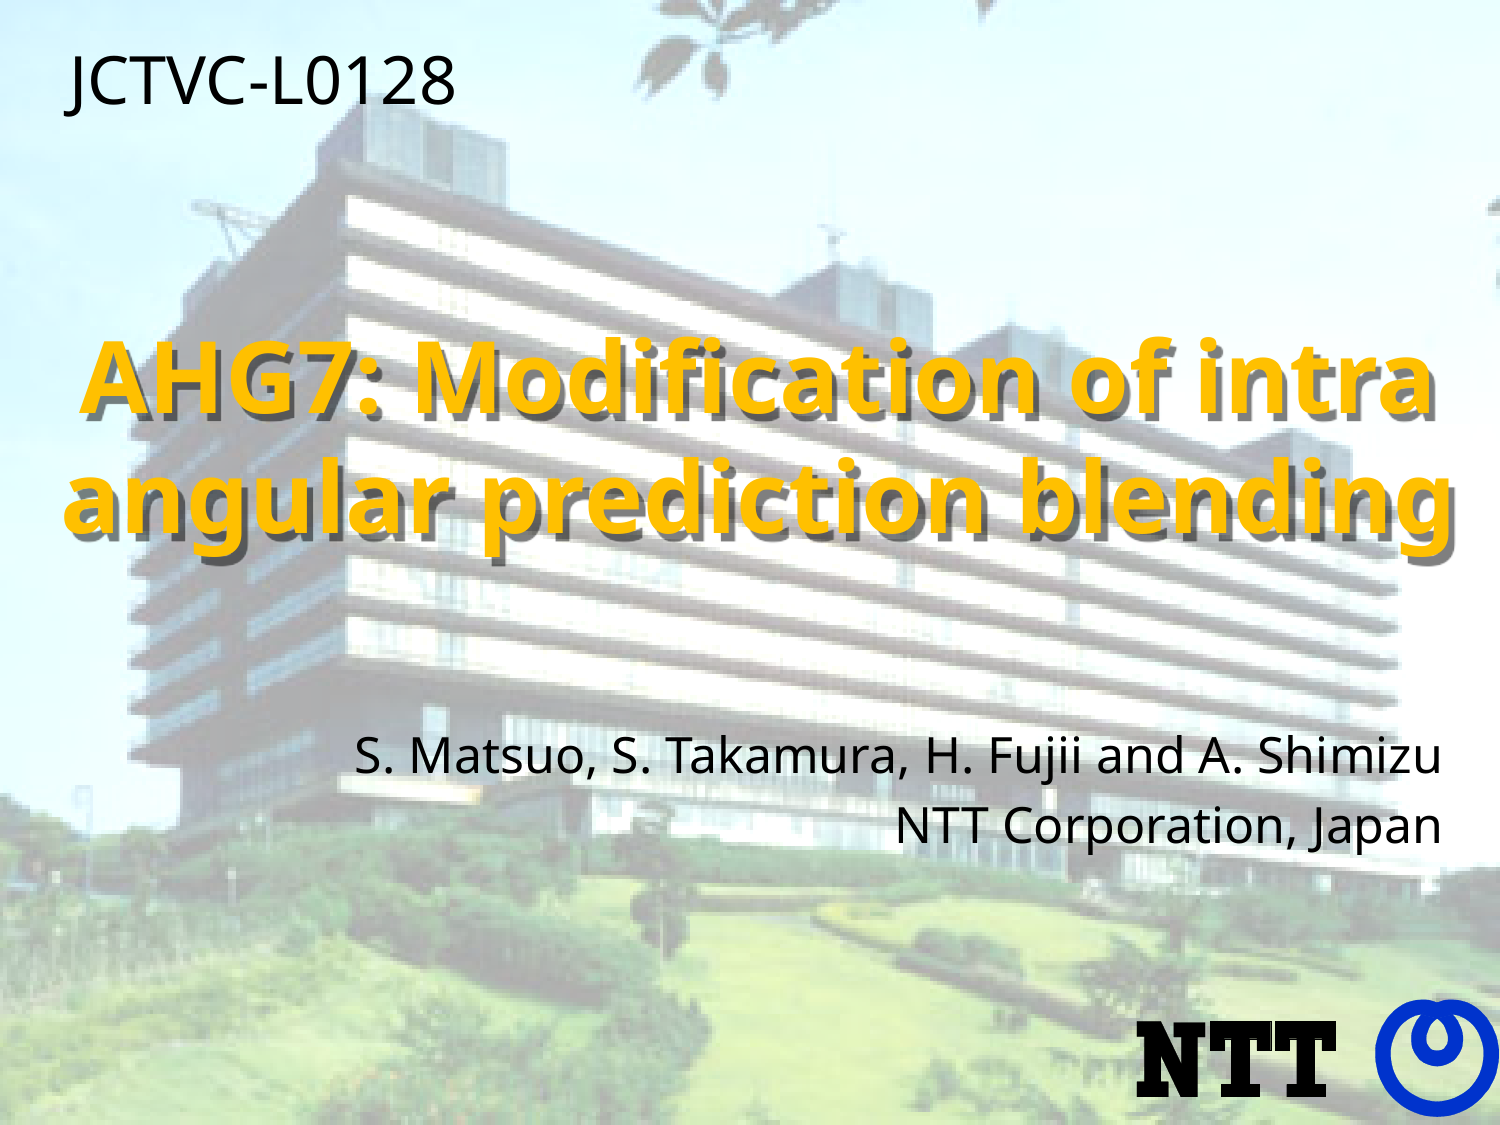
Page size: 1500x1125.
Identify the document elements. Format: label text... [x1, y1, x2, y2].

title AHG7: Modification of intra angular prediction blending [35, 197, 1483, 670]
text_box JCTVC-L0128 [54, 30, 561, 126]
subtitle S. Matsuo, S. Takamura, H. Fujii and A. Shimizu NTT Corporation, Japan [96, 715, 1460, 977]
